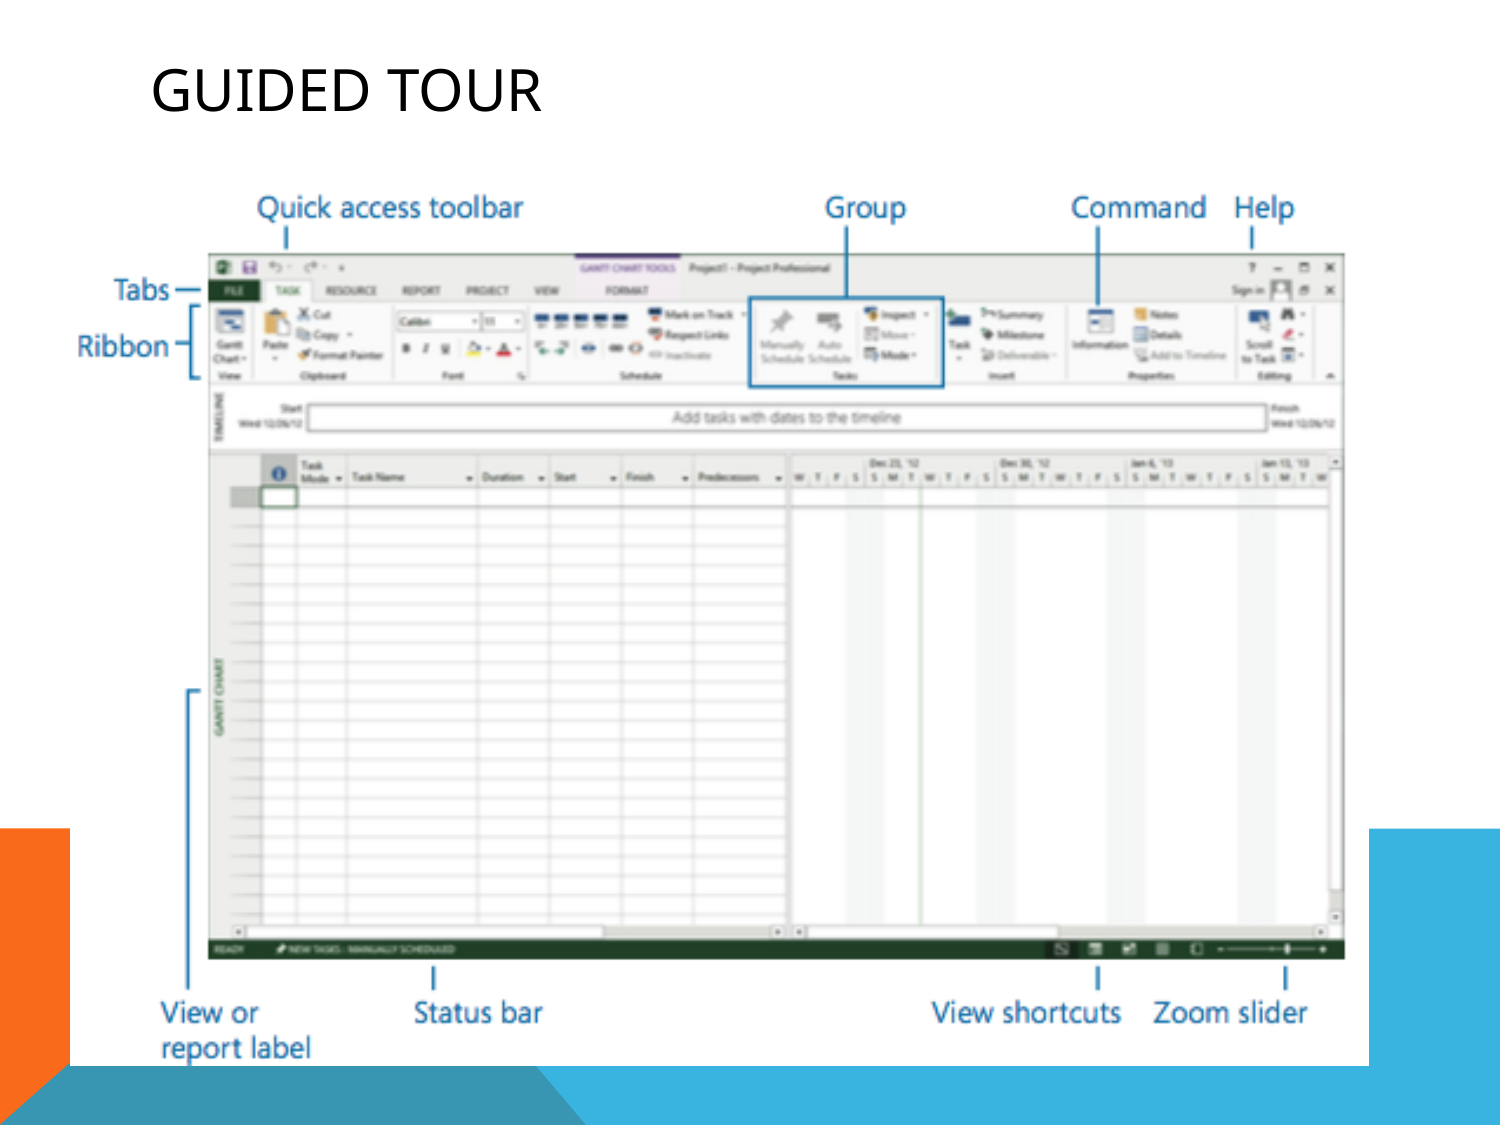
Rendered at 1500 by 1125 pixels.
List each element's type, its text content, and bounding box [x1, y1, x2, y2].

title Guided tour [135, 60, 1369, 117]
picture [70, 162, 1369, 1066]
